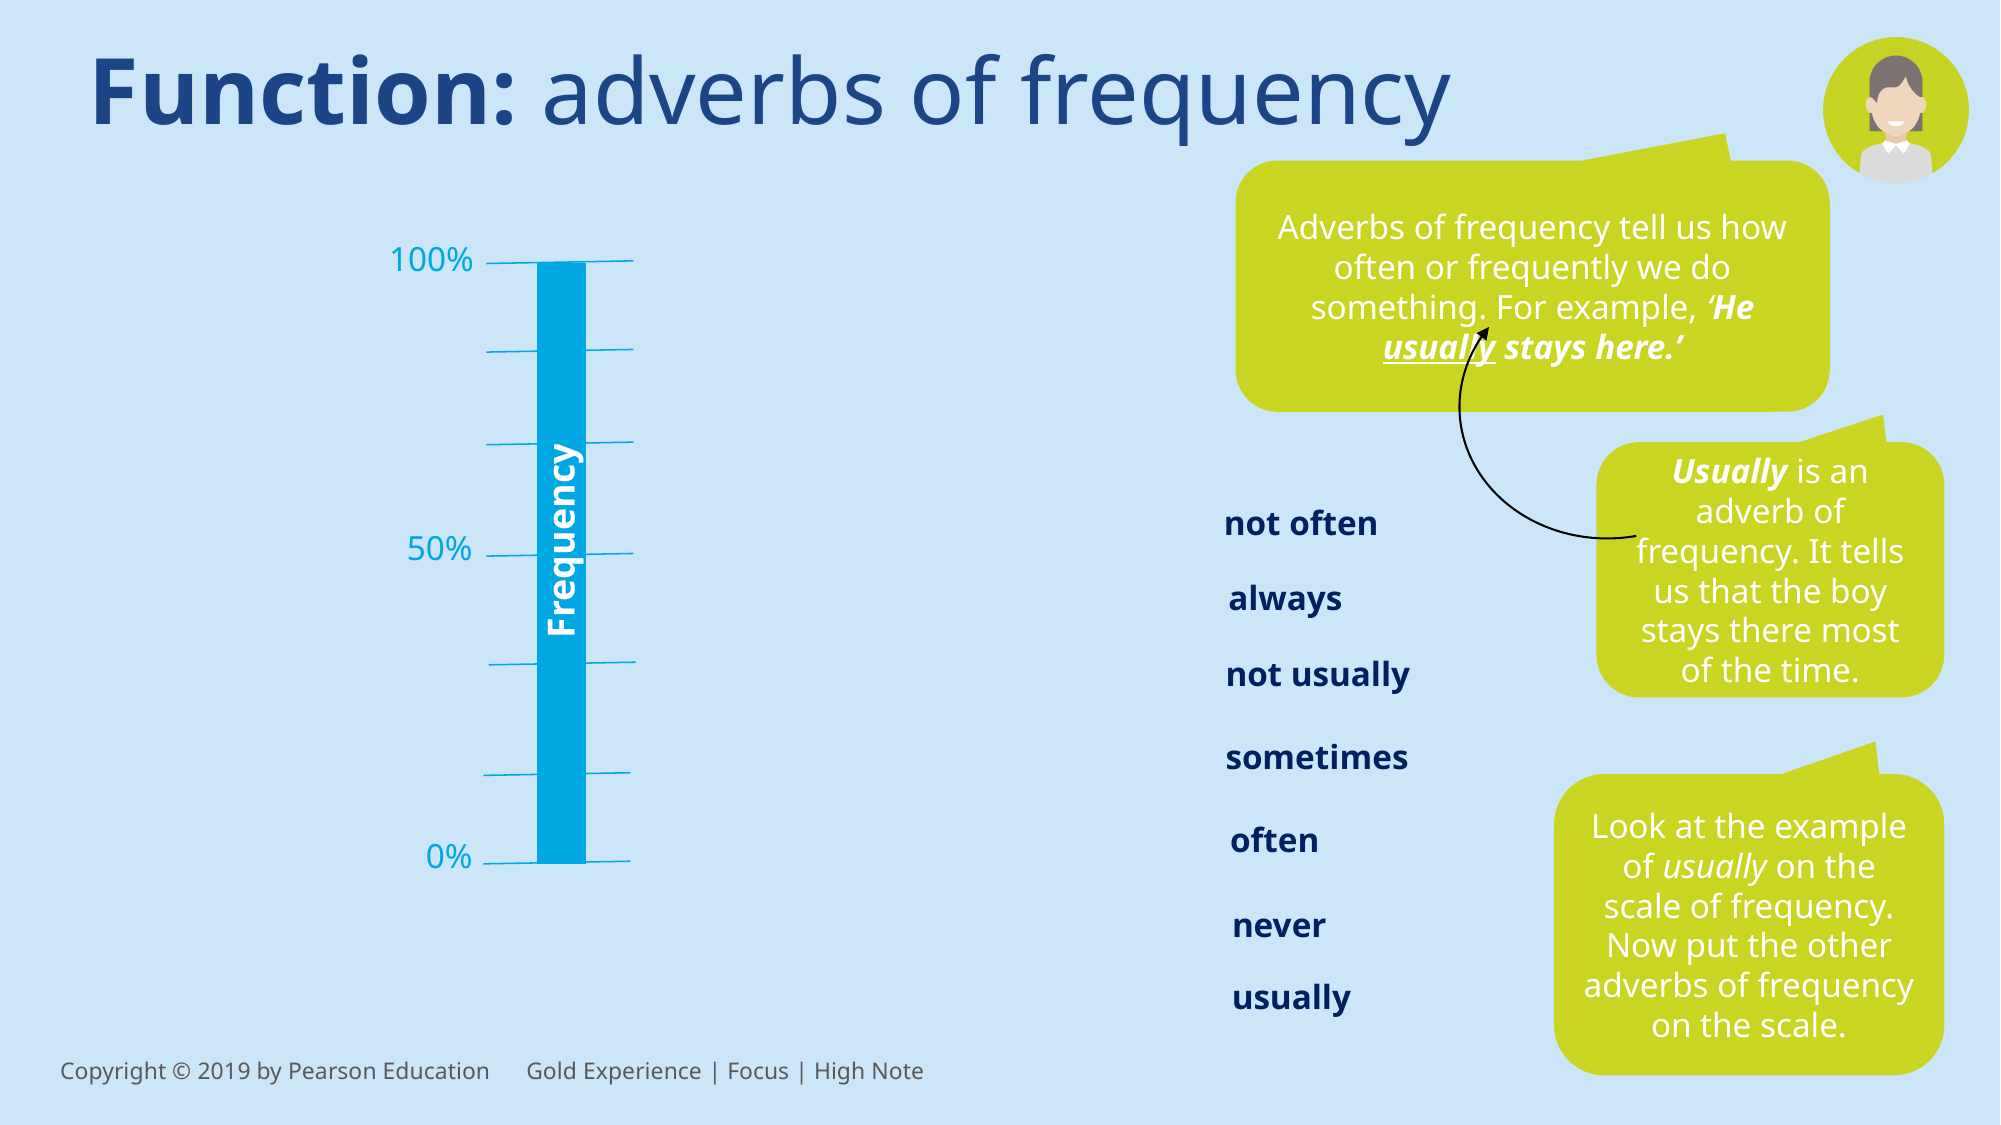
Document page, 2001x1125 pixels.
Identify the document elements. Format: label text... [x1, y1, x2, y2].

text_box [488, 661, 636, 666]
text_box often [1215, 811, 1335, 867]
text_box not often [1209, 495, 1394, 550]
text_box never [1217, 897, 1342, 952]
text_box usually [1217, 969, 1367, 1024]
text_box always [1213, 569, 1358, 625]
picture [1823, 36, 1969, 183]
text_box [486, 441, 634, 446]
footer Copyright © 2019 by Pearson Education Gold Experience | Focus | High Note [45, 1040, 1084, 1101]
text_box Look at the example of usually on the scale of frequency. Now put the other adverbs of frequency on the scale. [1551, 739, 1947, 1078]
text_box Usually is an adverb of frequency. It tells us that the boy stays there most of the time. [1594, 412, 1947, 700]
text_box sometimes [1210, 728, 1424, 784]
text_box not usually [1210, 645, 1426, 701]
text_box Adverbs of frequency tell us how often or frequently we do something. For example, ‘He usually stays here.’ [1233, 131, 1832, 414]
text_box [44, 230, 634, 885]
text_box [483, 772, 631, 776]
text_box [1458, 326, 1637, 540]
title Function: adverbs of frequency [1831, 191, 1841, 253]
title Function: adverbs of frequency [73, 37, 1820, 253]
